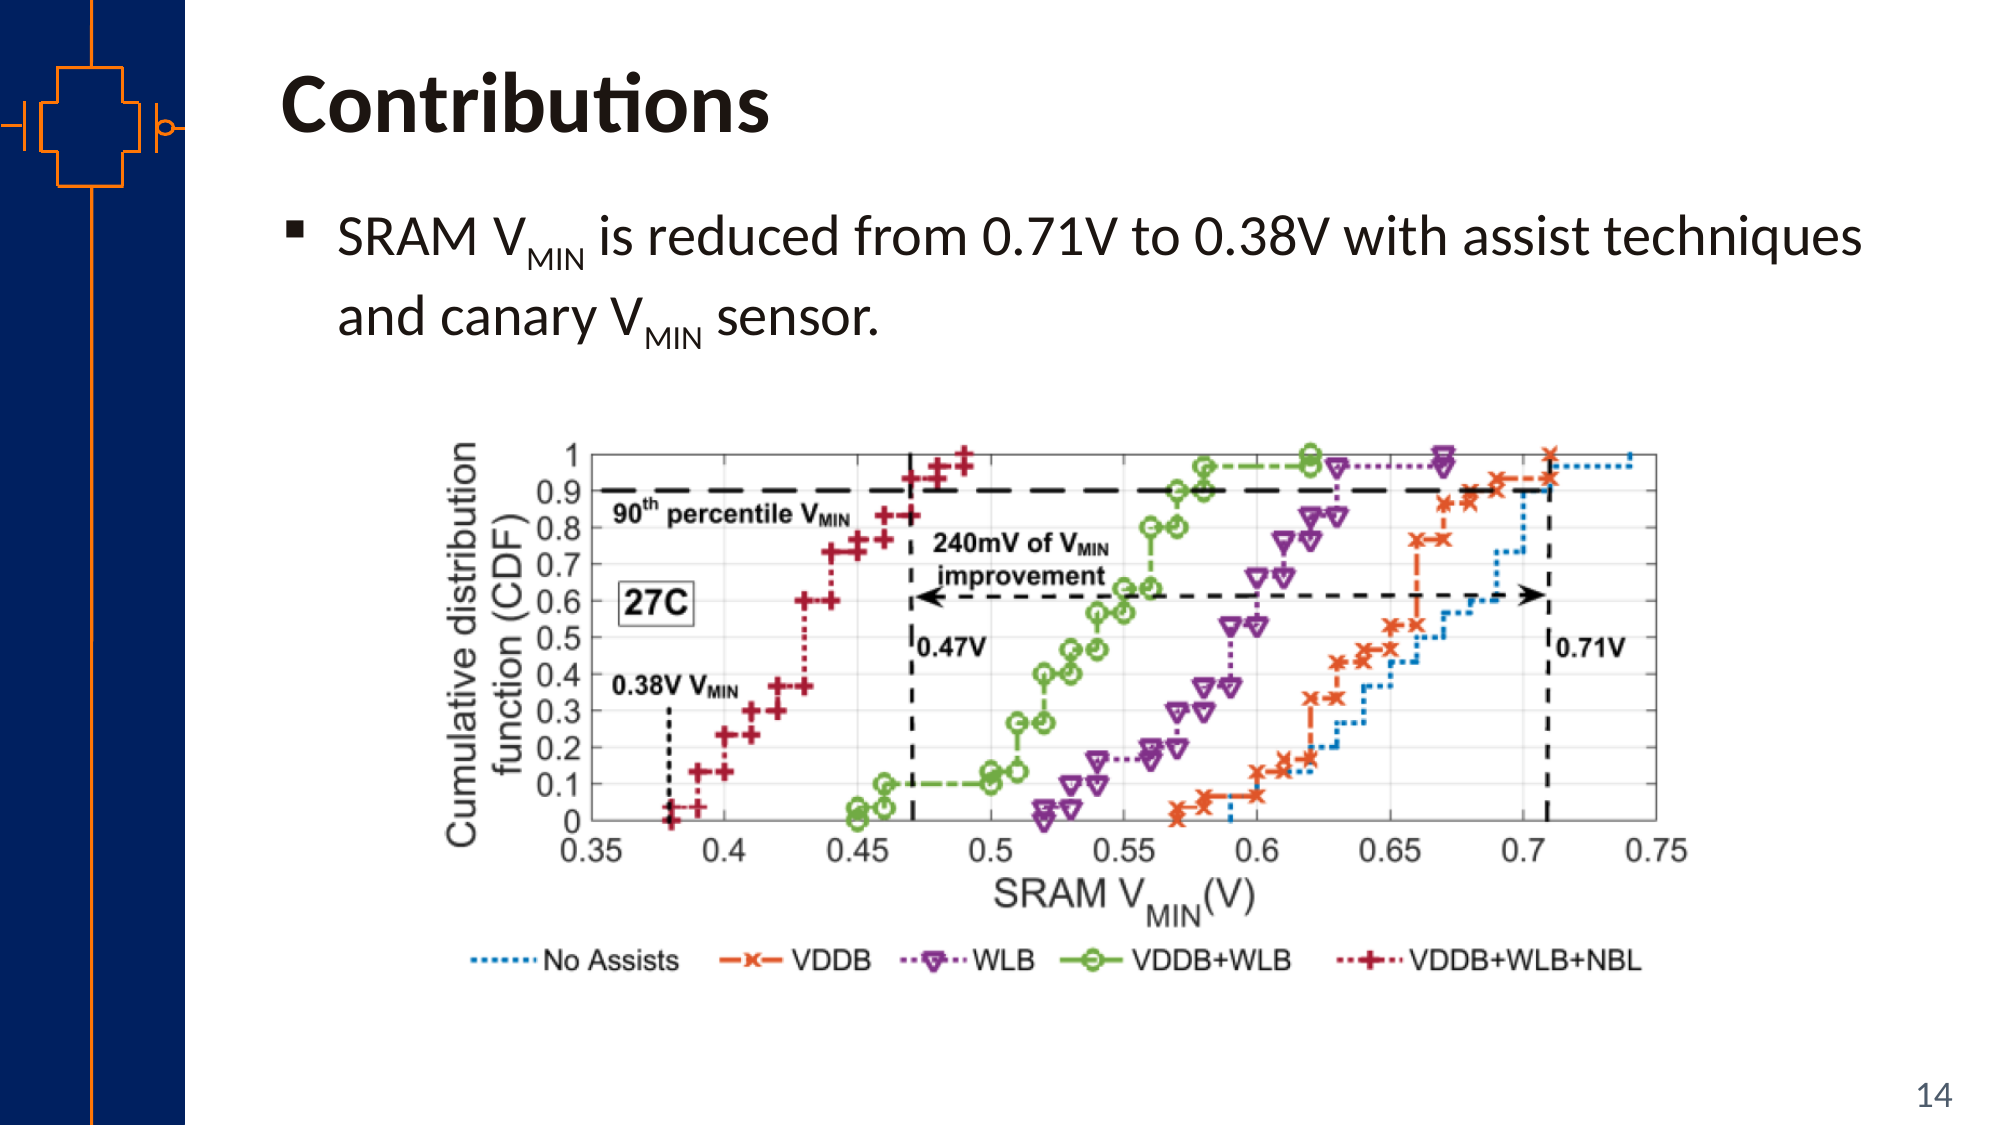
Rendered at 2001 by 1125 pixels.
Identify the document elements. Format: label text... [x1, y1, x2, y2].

title Contributions [266, 37, 1850, 157]
list SRAM VMIN is reduced from 0.71V to 0.38V with assist techniques and canary VMIN sensor. [266, 189, 1970, 1049]
slide_number 14 [1899, 1062, 1984, 1123]
picture [441, 432, 1711, 992]
